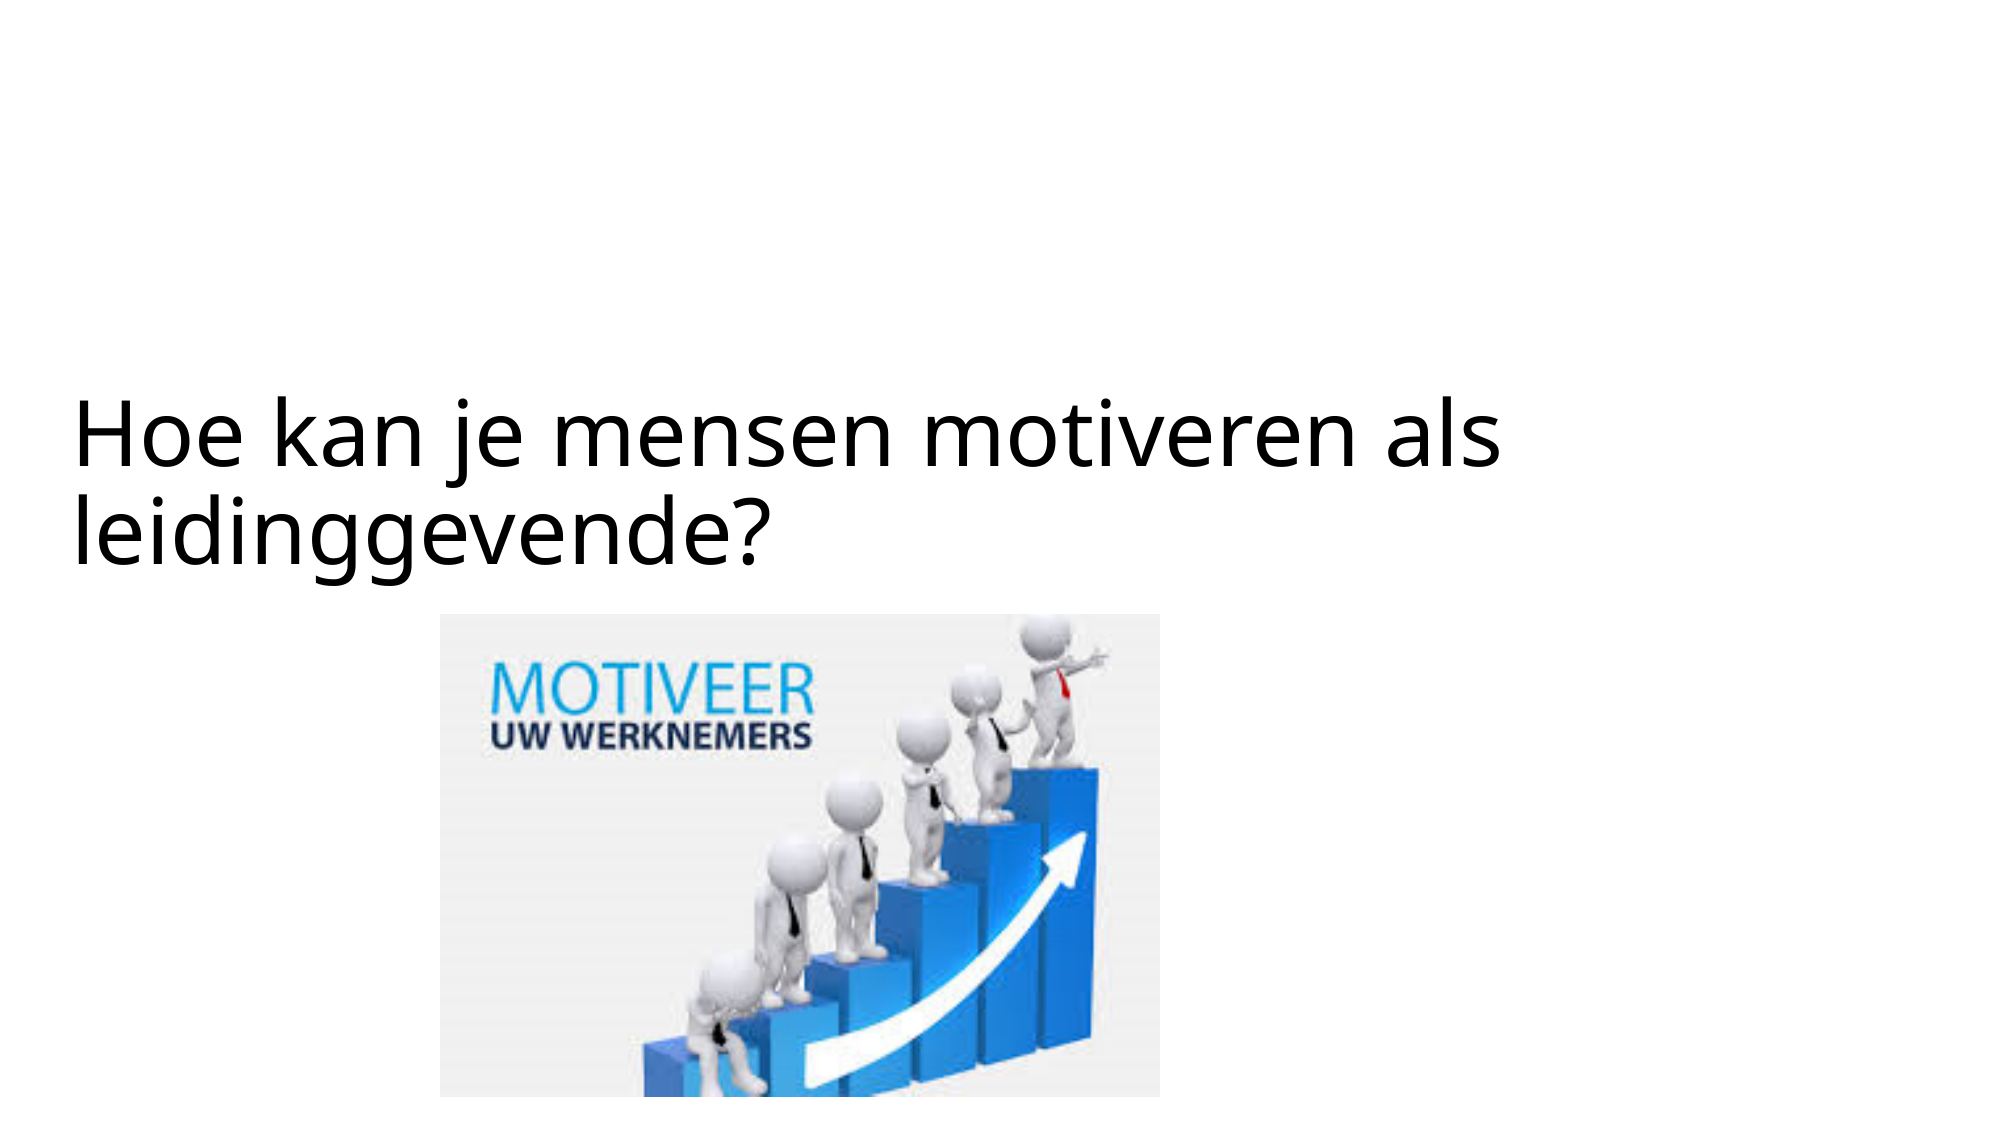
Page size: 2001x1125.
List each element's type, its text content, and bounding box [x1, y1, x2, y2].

title Hoe kan je mensen motiveren als leidinggevende? [56, 377, 2000, 595]
picture [440, 614, 1160, 1097]
